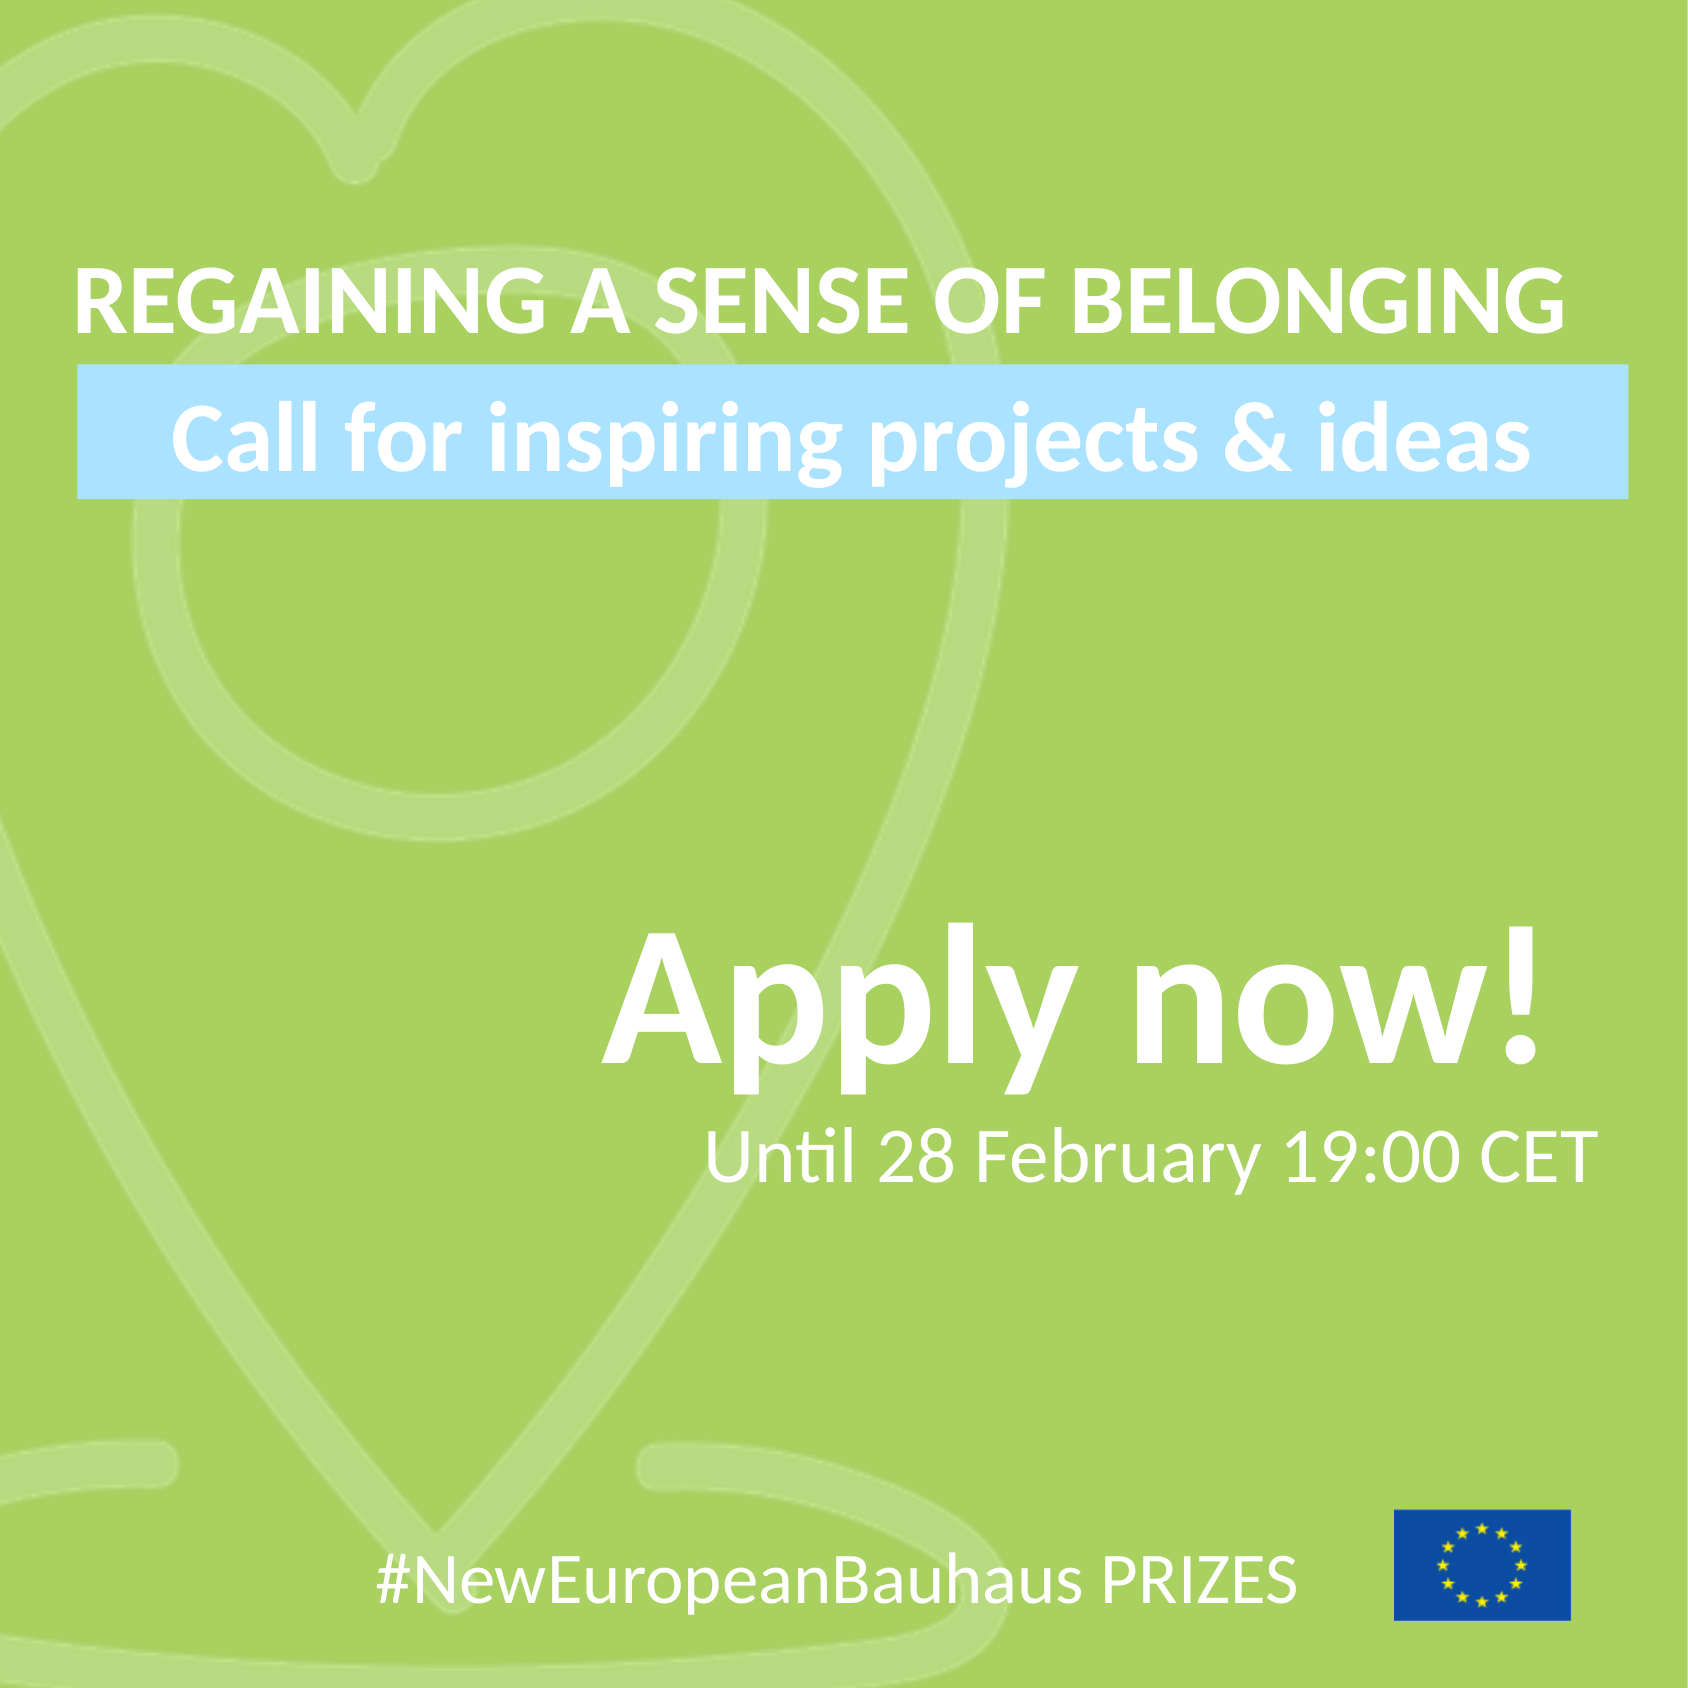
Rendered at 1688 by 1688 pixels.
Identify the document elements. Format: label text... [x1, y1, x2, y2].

text_box Call for inspiring projects & ideas [77, 364, 1629, 500]
picture [0, 0, 1688, 1688]
text_box REGAINING A SENSE OF BELONGING [57, 226, 1649, 362]
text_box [360, 1509, 1572, 1627]
text_box Apply now! Until 28 February 19:00 CET [532, 842, 1617, 1220]
